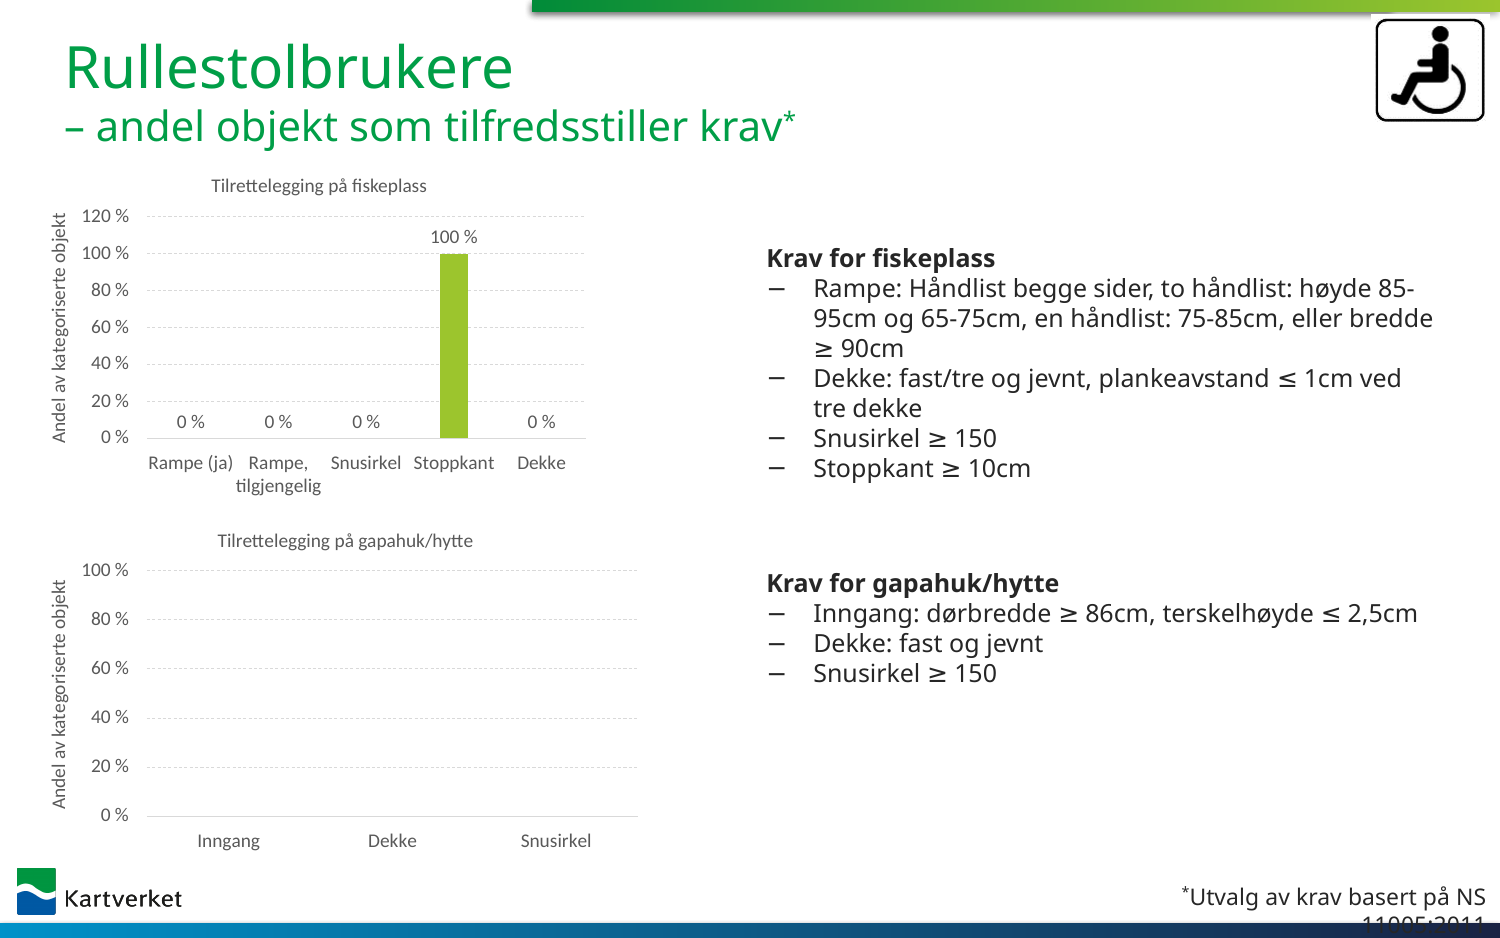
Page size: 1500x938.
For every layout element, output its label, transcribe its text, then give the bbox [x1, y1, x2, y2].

picture [41, 166, 597, 505]
text_box Rullestolbrukere – andel objekt som tilfredsstiller krav* [49, 29, 1431, 158]
text_box Krav for fiskeplass Rampe: Håndlist begge sider, to håndlist: høyde 85-95cm og 65-75cm, en håndlist: 75-85cm, eller bredde ≥ 90cm Dekke: fast/tre og jevnt, plankeavstand ≤ 1cm ved tre dekke Snusirkel ≥ 150 Stoppkant ≥ 10cm [751, 235, 1452, 490]
picture [41, 520, 650, 859]
picture [1371, 13, 1491, 127]
text_box Krav for gapahuk/hytte Inngang: dørbredde ≥ 86cm, terskelhøyde ≤ 2,5cm Dekke: fast og jevnt Snusirkel ≥ 150 [751, 560, 1452, 695]
text_box *Utvalg av krav basert på NS 11005:2011 [1068, 873, 1500, 938]
